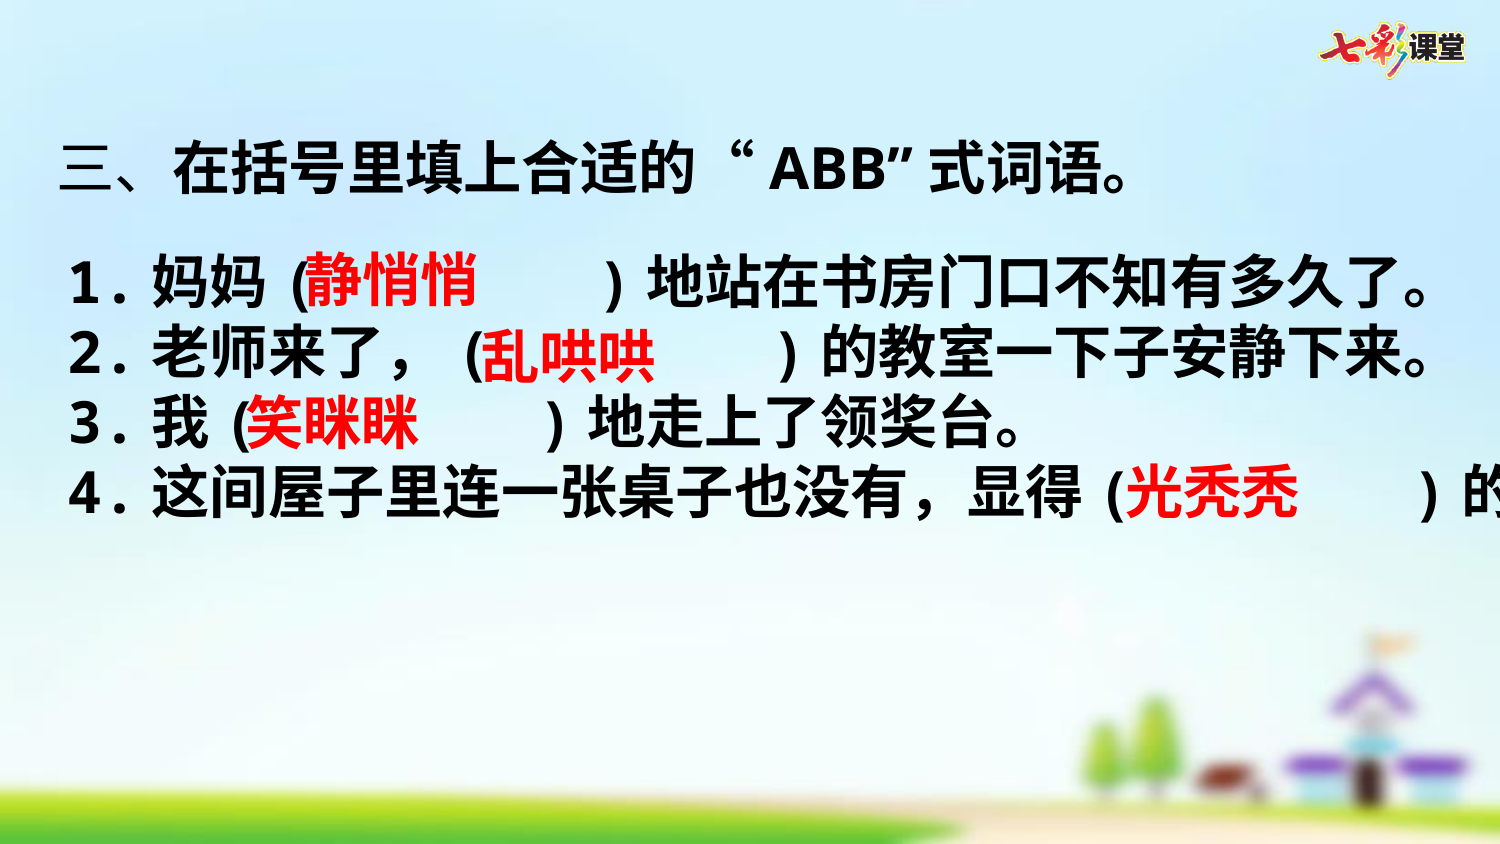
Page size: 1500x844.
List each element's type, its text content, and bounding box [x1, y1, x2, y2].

text_box 乱哄哄 [466, 313, 786, 398]
text_box 静悄悄 [289, 236, 609, 321]
text_box 三、在括号里填上合适的“ABB”式词语。 [41, 123, 1335, 209]
picture [0, 0, 1500, 844]
text_box 笑眯眯 [230, 378, 467, 464]
text_box 1.妈妈( )地站在书房门口不知有多久了。 2.老师来了，( )的教室一下子安静下来。 3.我( )地走上了领奖台。 4.这间屋子里连一张桌子也没有，显得( )的。 [52, 237, 1500, 533]
text_box 光秃秃 [1110, 447, 1359, 533]
